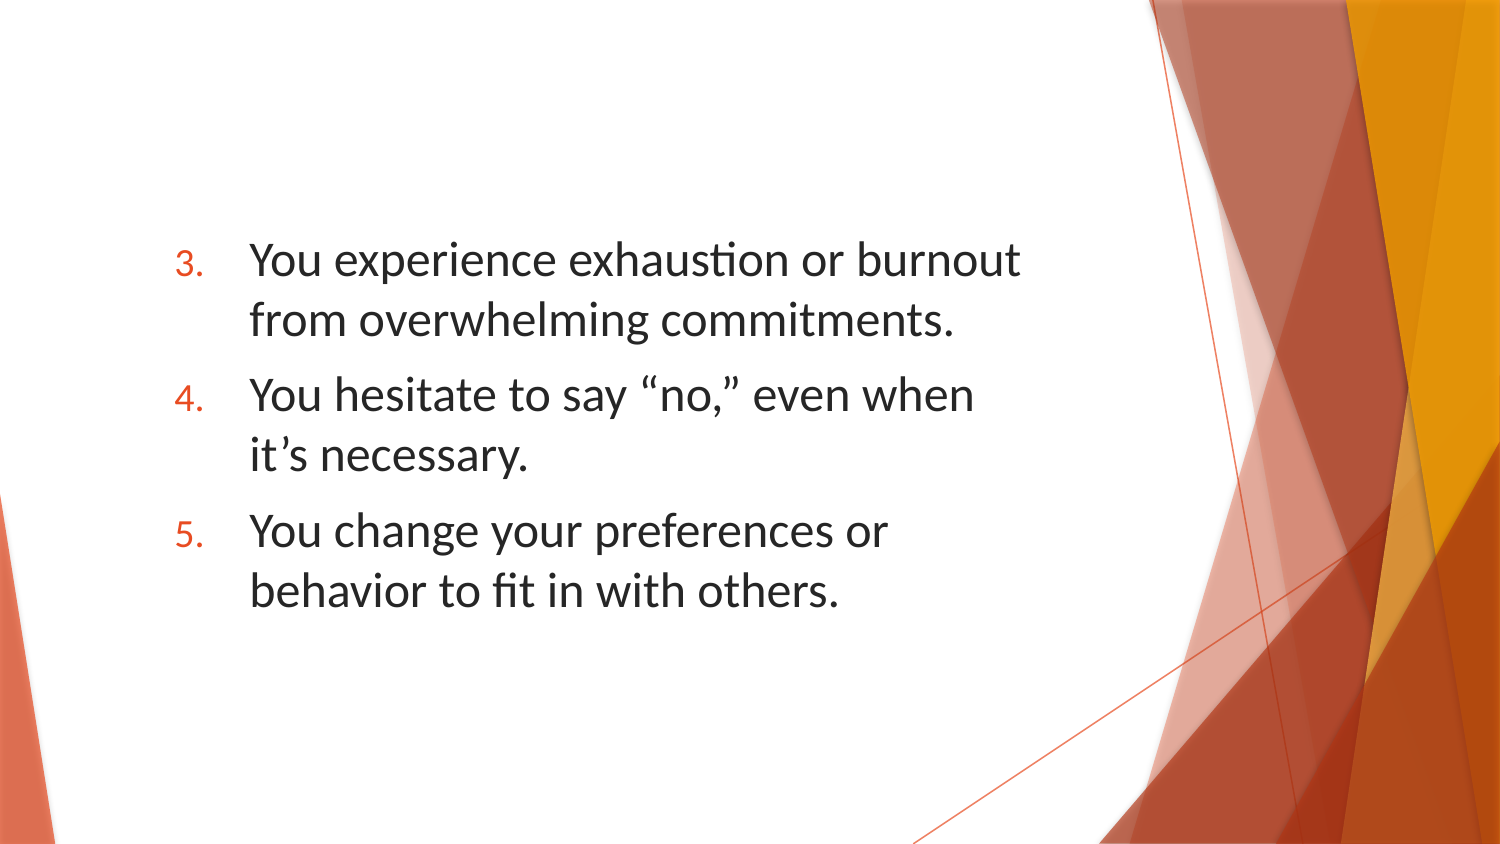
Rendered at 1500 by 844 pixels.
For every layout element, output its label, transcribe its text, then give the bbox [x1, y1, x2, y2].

list You experience exhaustion or burnout from overwhelming commitments. You hesitate to say “no,” even when it’s necessary. You change your preferences or behavior to fit in with others. [159, 114, 1058, 729]
